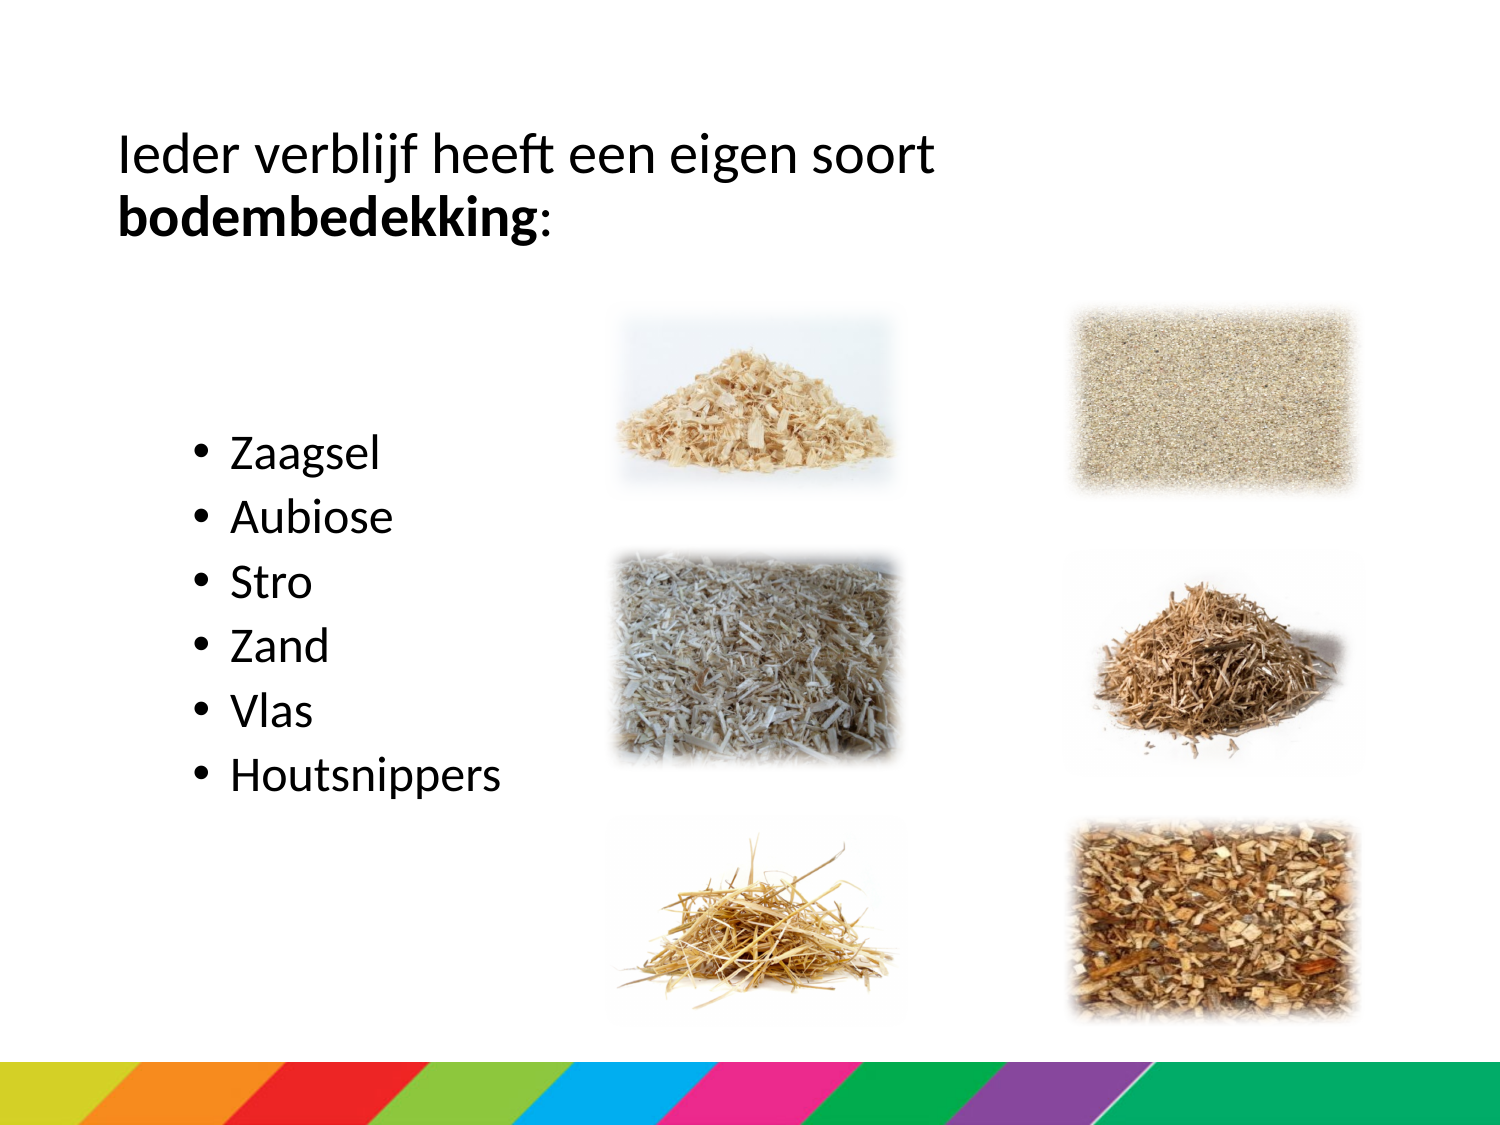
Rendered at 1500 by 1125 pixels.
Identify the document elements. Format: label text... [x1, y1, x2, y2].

picture [1061, 813, 1367, 1029]
picture [1061, 548, 1367, 778]
picture [1061, 298, 1367, 503]
picture [0, 1062, 574, 1125]
picture [603, 299, 910, 503]
list Ieder verblijf heeft een eigen soort bodembedekking: Zaagsel Aubiose Stro Zand Vlas Houtsnippers [102, 115, 1397, 934]
picture [656, 1062, 1500, 1125]
picture [603, 813, 910, 1029]
picture [603, 543, 910, 773]
